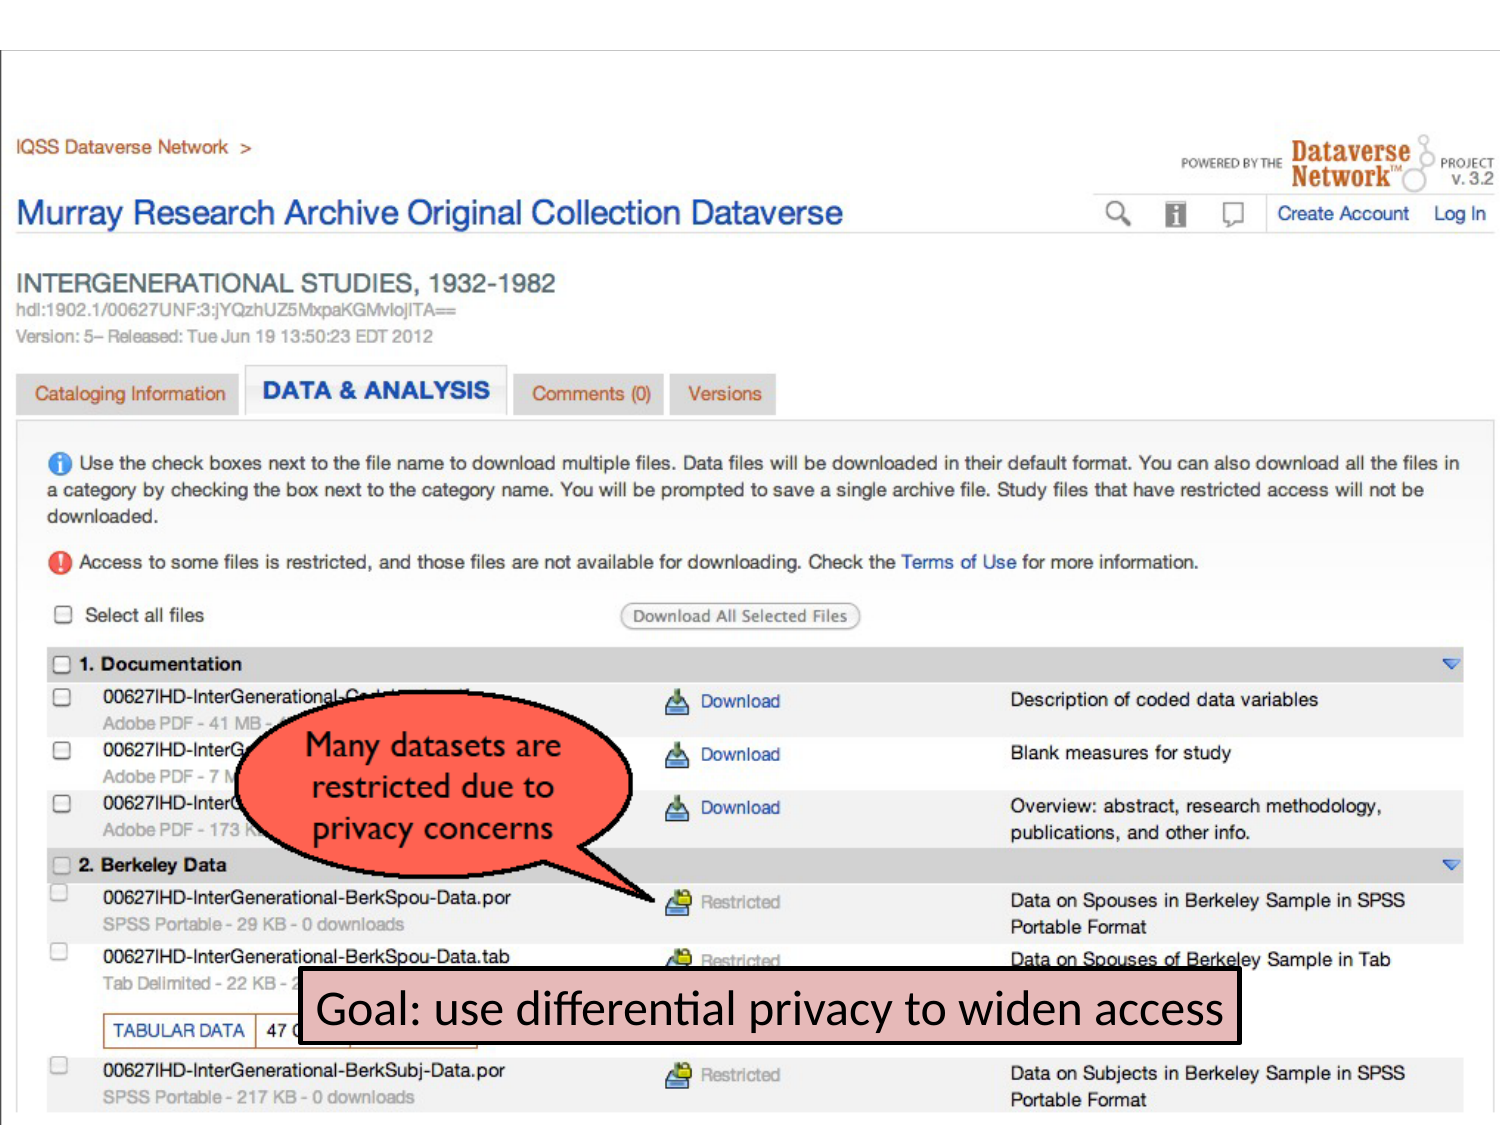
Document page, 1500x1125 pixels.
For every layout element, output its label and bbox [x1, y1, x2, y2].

text_box [0, 49, 1500, 1125]
